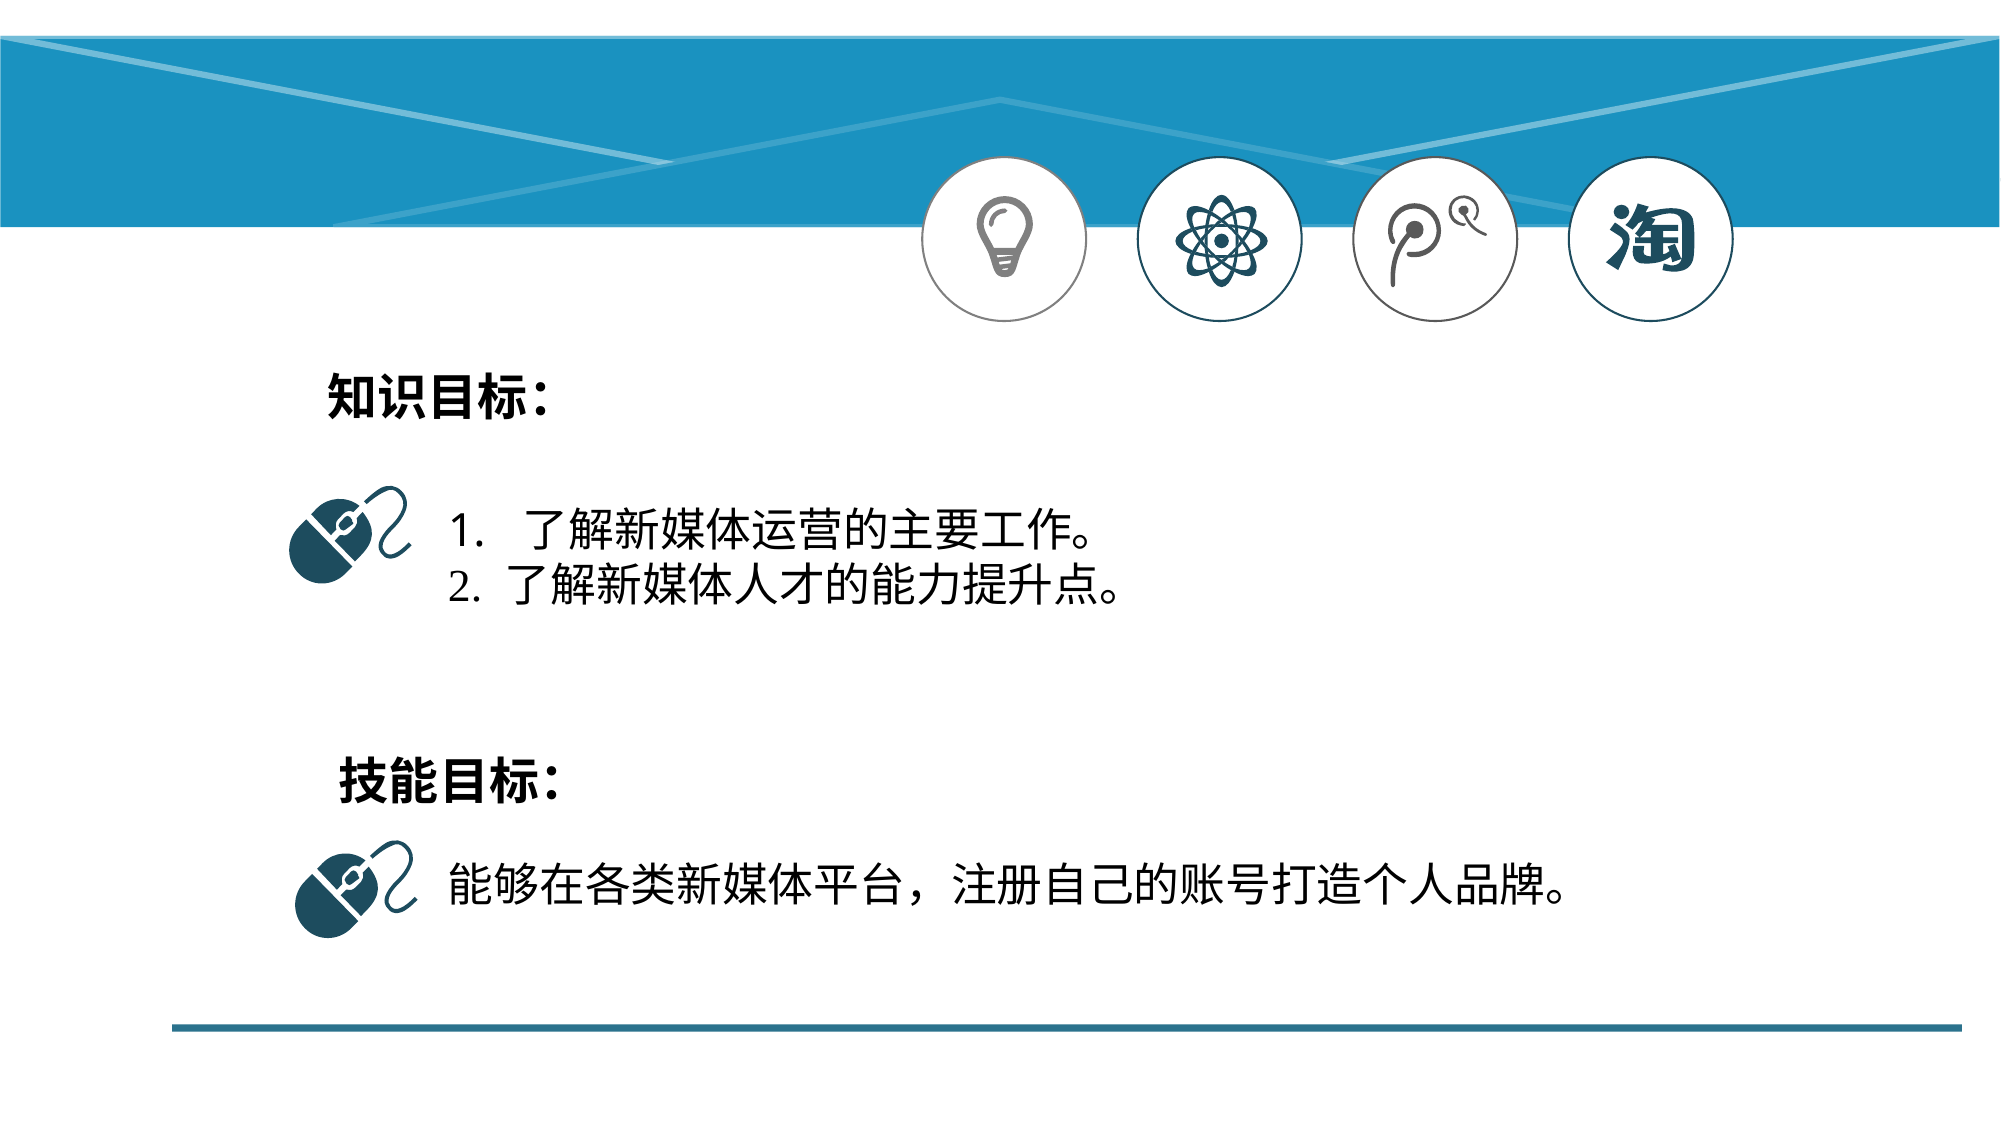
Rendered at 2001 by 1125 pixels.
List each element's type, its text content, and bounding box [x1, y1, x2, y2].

text_box 能够在各类新媒体平台，注册自己的账号打造个人品牌。 [432, 848, 1656, 918]
text_box [1567, 228, 1734, 323]
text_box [0, 35, 2000, 228]
text_box [1136, 228, 1303, 323]
text_box [171, 1023, 1963, 1033]
text_box 技能目标： [324, 742, 604, 817]
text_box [1605, 199, 1696, 279]
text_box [1175, 194, 1268, 288]
text_box 了解新媒体运营的主要工作。 2. 了解新媒体人才的能力提升点。 [433, 493, 1516, 619]
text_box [285, 484, 412, 587]
text_box [1352, 228, 1519, 323]
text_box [291, 838, 418, 942]
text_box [922, 157, 1087, 321]
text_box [1388, 193, 1488, 288]
text_box 知识目标： [313, 358, 606, 433]
